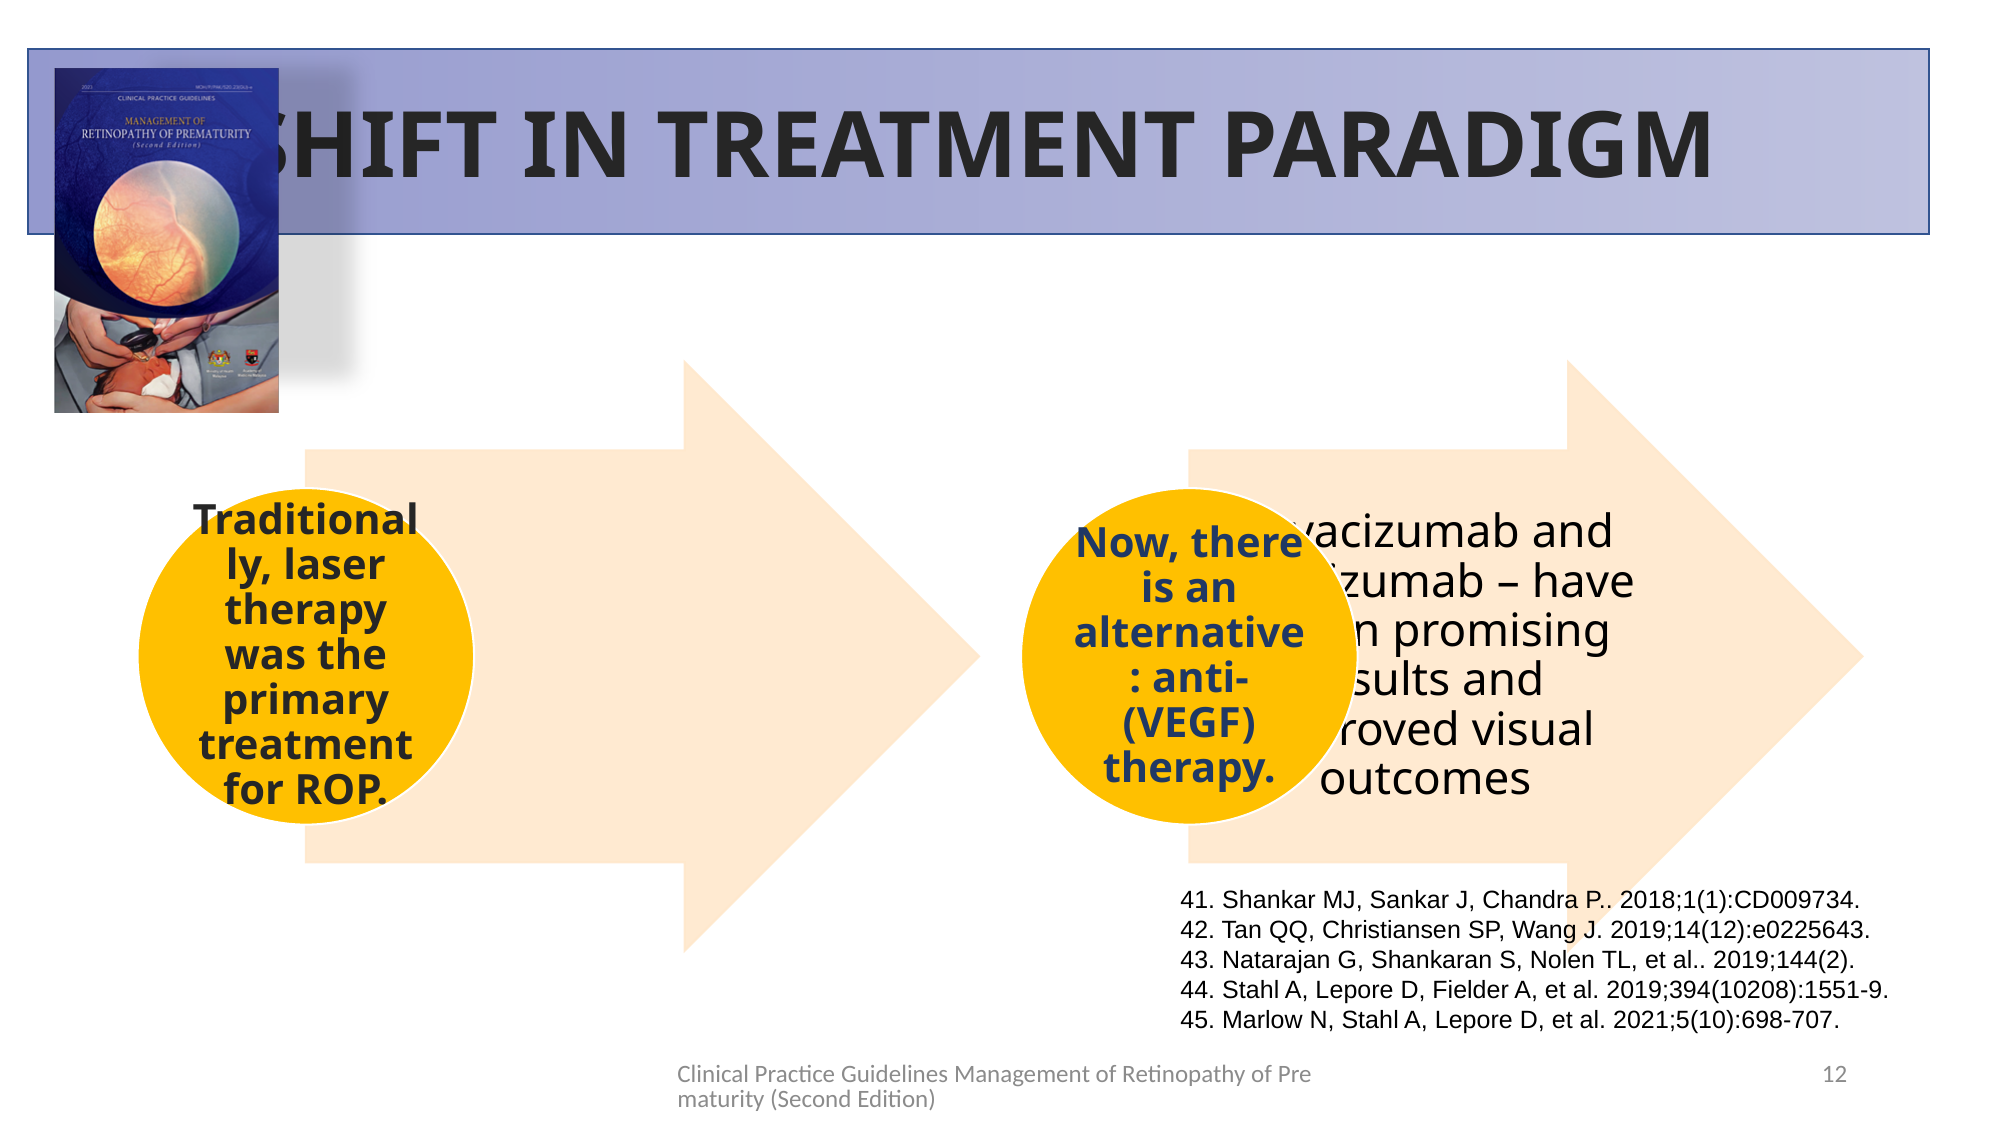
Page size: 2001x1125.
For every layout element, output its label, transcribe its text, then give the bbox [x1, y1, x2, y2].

picture [54, 37, 386, 413]
footer Clinical Practice Guidelines Management of Retinopathy of Prematurity (Second Edition) [662, 1042, 1338, 1103]
text_box SHIFT IN TREATMENT PARADIGM [386, 48, 1930, 235]
text_box SHIFT IN TREATMENT PARADIGM [27, 48, 54, 235]
text_box 41. Shankar MJ, Sankar J, Chandra P.. 2018;1(1):CD009734. 42. Tan QQ, Christiansen SP, Wang J. 2019;14(12):e0225643. 43. Natarajan G, Shankaran S, Nolen TL, et al.. 2019;144(2). 44. Stahl A, Lepore D, Fielder A, et al. 2019;394(10208):1551-9. 45. Marlow N, Stahl A, Lepore D, et al. 2021;5(10):698-707. [1165, 876, 2000, 1041]
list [137, 299, 1863, 1014]
slide_number 12 [1412, 1042, 1863, 1103]
